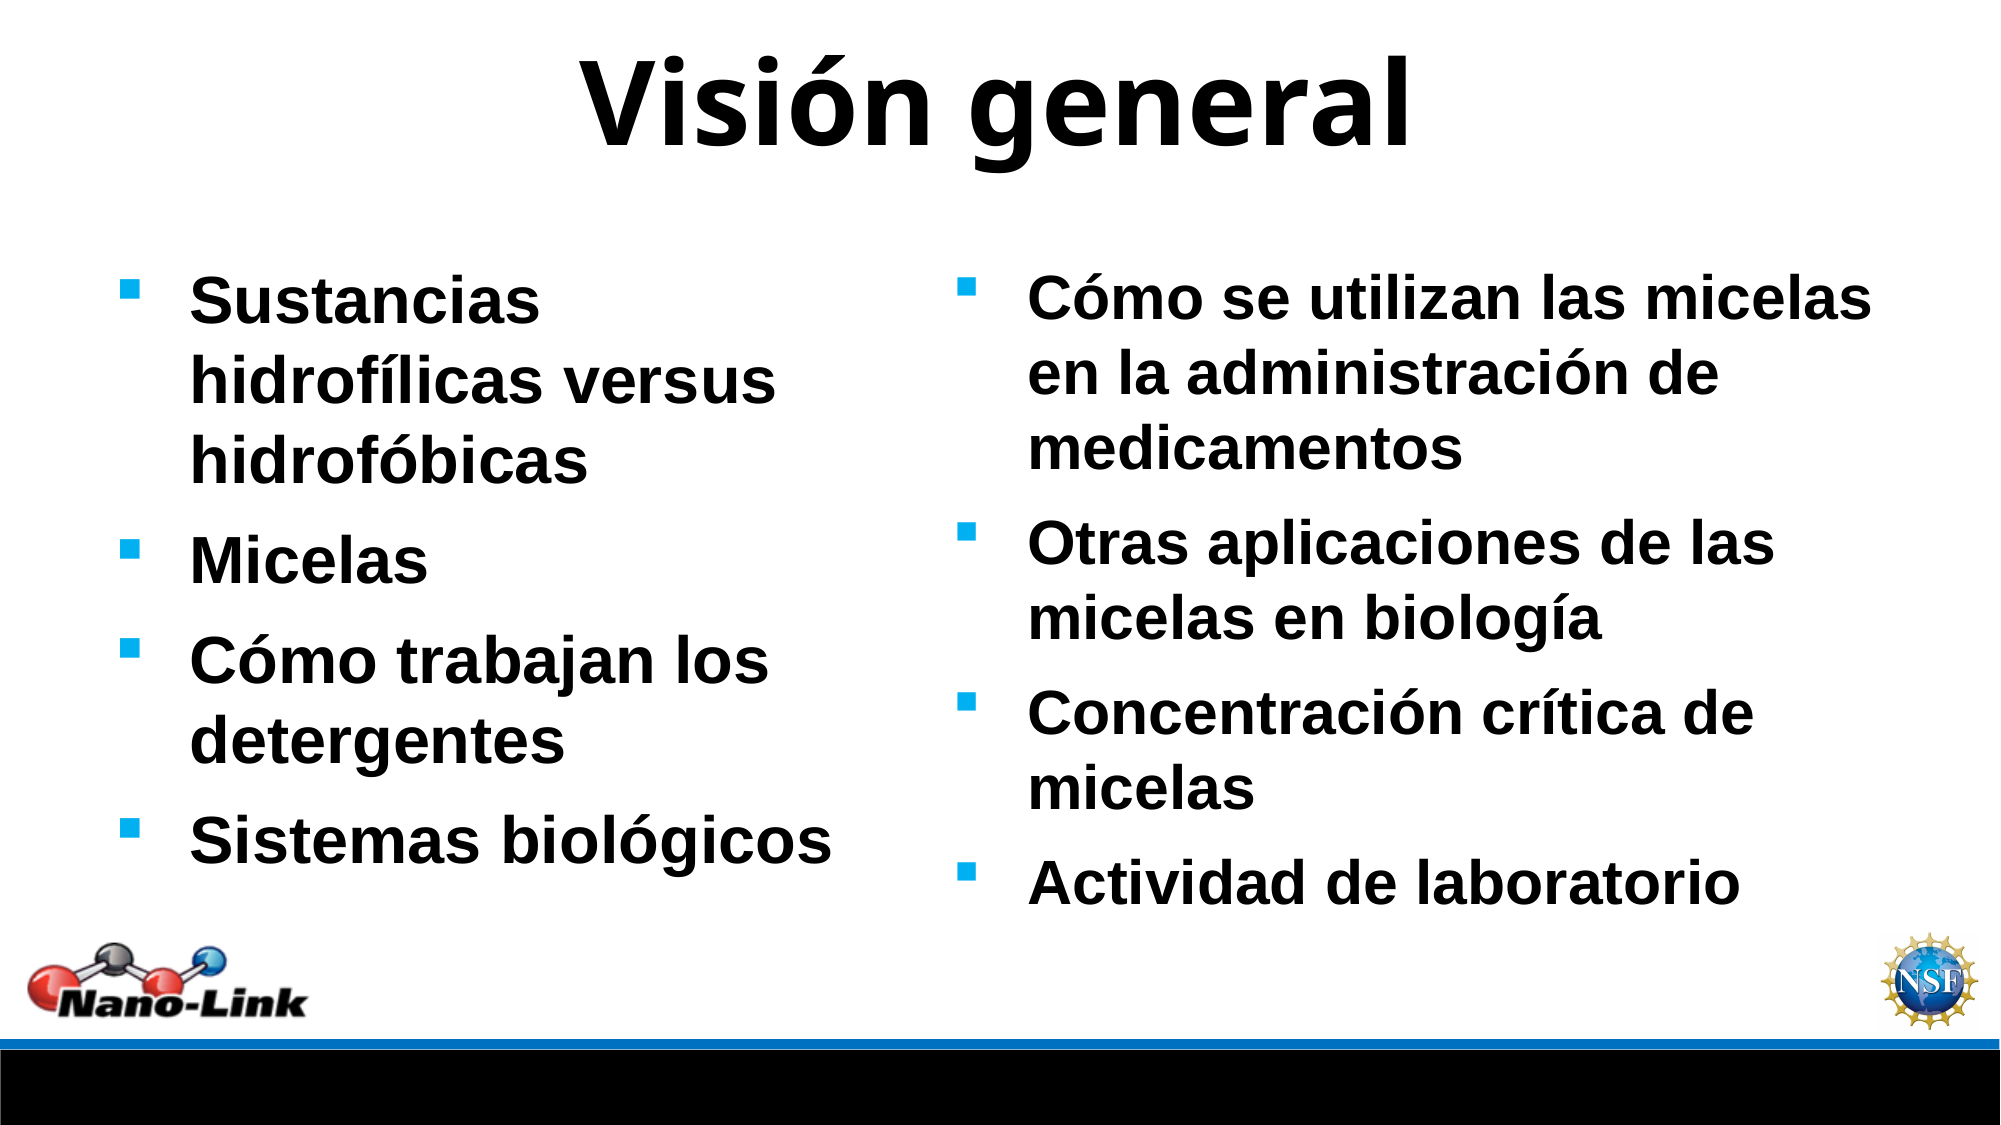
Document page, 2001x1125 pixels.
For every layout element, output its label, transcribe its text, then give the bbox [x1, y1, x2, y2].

text_box Sustancias hidrofílicas versus hidrofóbicas Micelas Cómo trabajan los detergentes Sistemas biológicos [99, 249, 925, 882]
picture [19, 932, 325, 1032]
text_box Visión general [0, 12, 2000, 188]
text_box Cómo se utilizan las micelas en la administración de medicamentos Otras aplicaciones de las micelas en biología Concentración crítica de micelas Actividad de laboratorio [937, 249, 1892, 1050]
picture [1878, 931, 1981, 1032]
